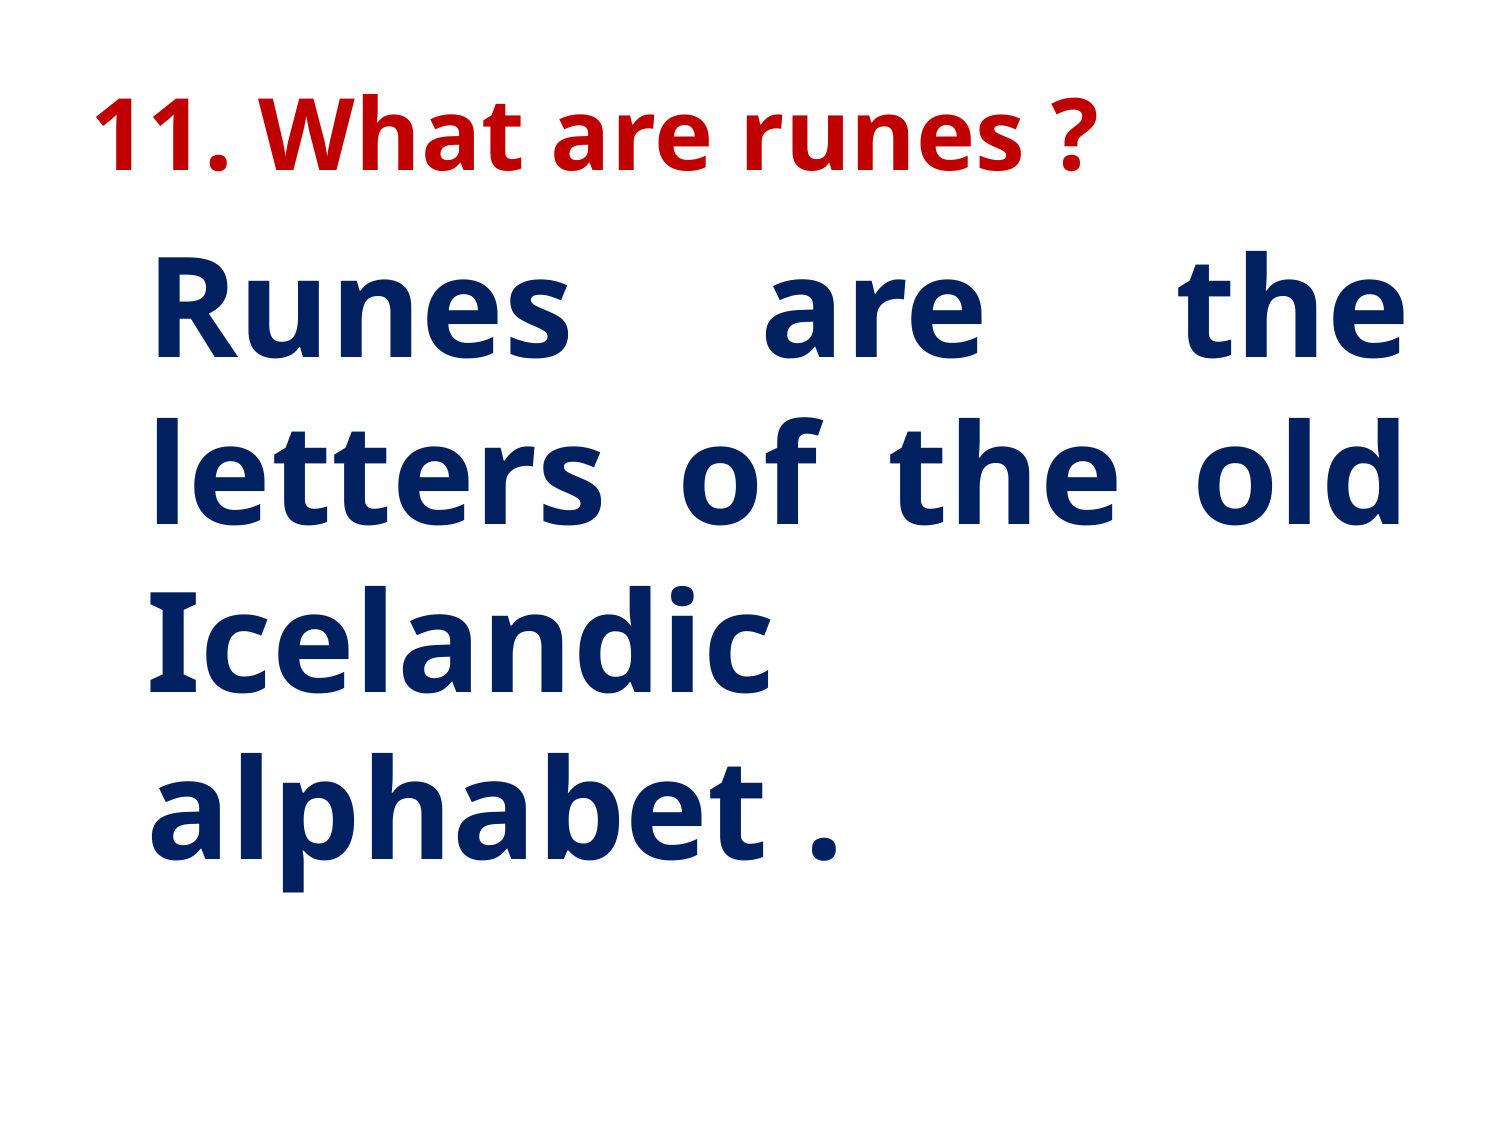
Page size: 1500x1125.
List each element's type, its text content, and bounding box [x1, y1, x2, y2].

list 11. What are runes ? Runes are the letters of the old Icelandic alphabet . [75, 62, 1425, 1005]
